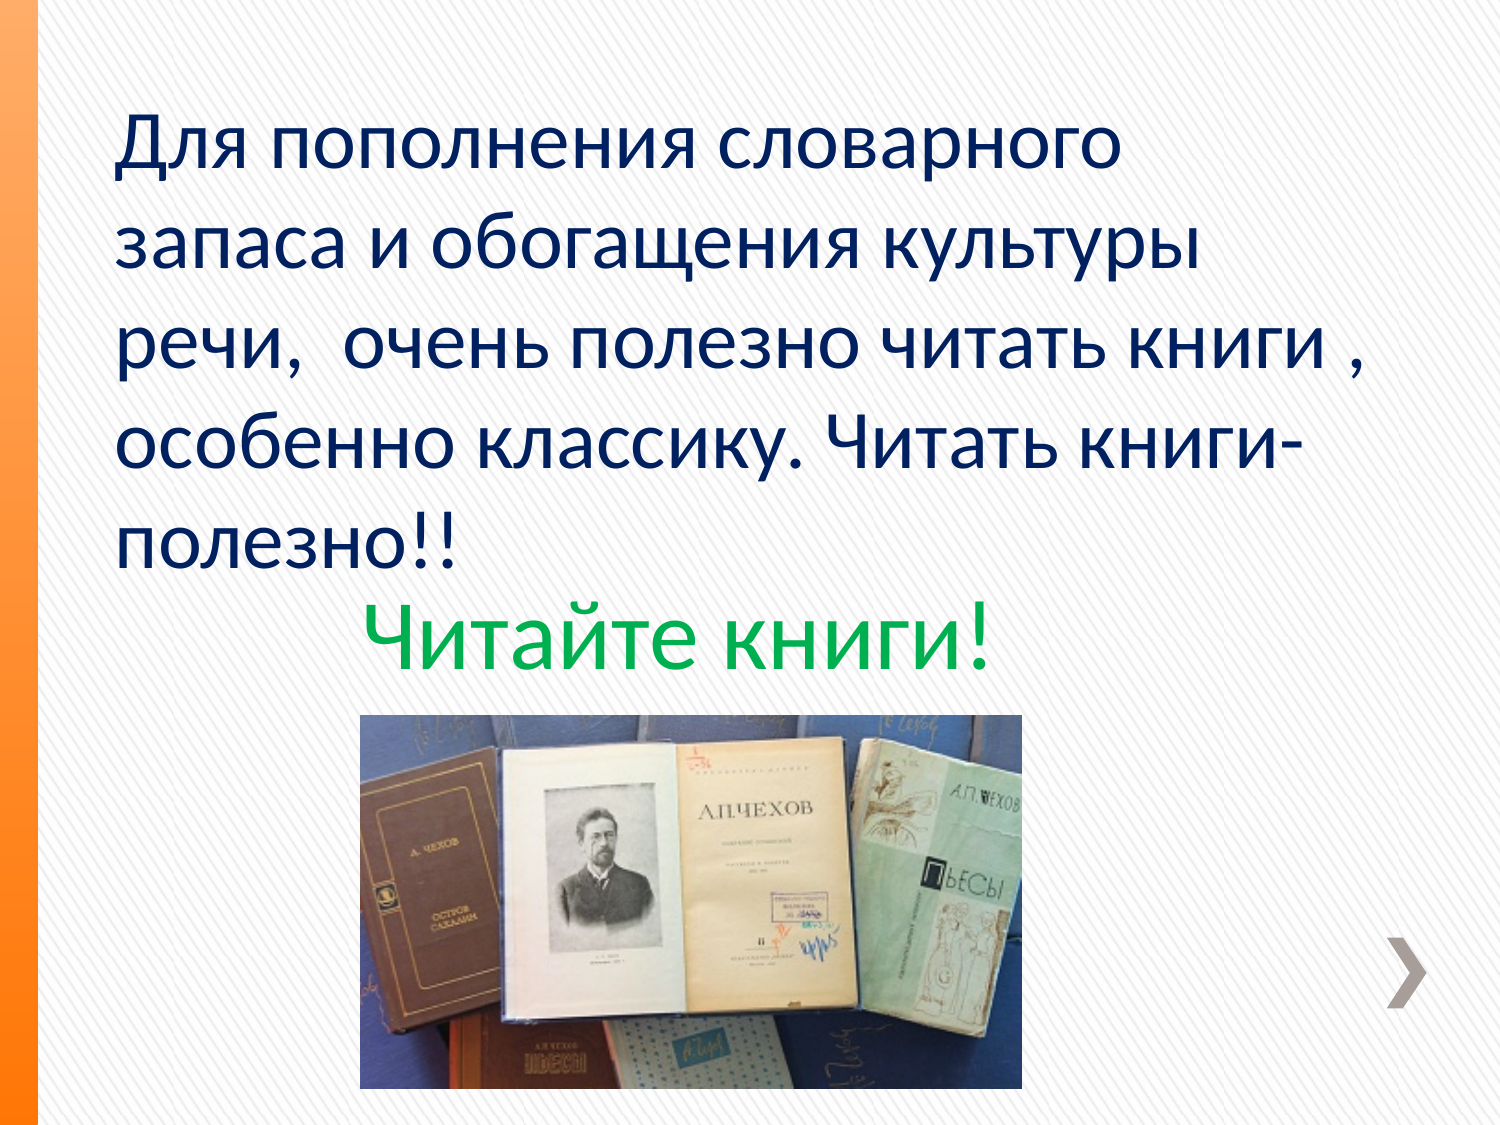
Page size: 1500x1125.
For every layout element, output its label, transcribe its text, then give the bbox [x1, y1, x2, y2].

picture [359, 715, 1022, 1090]
text_box Для пополнения словарного запаса и обогащения культуры речи, очень полезно читать книги , особенно классику. Читать книги-полезно!! [100, 78, 1388, 593]
text_box Читайте книги! [135, 562, 1223, 698]
